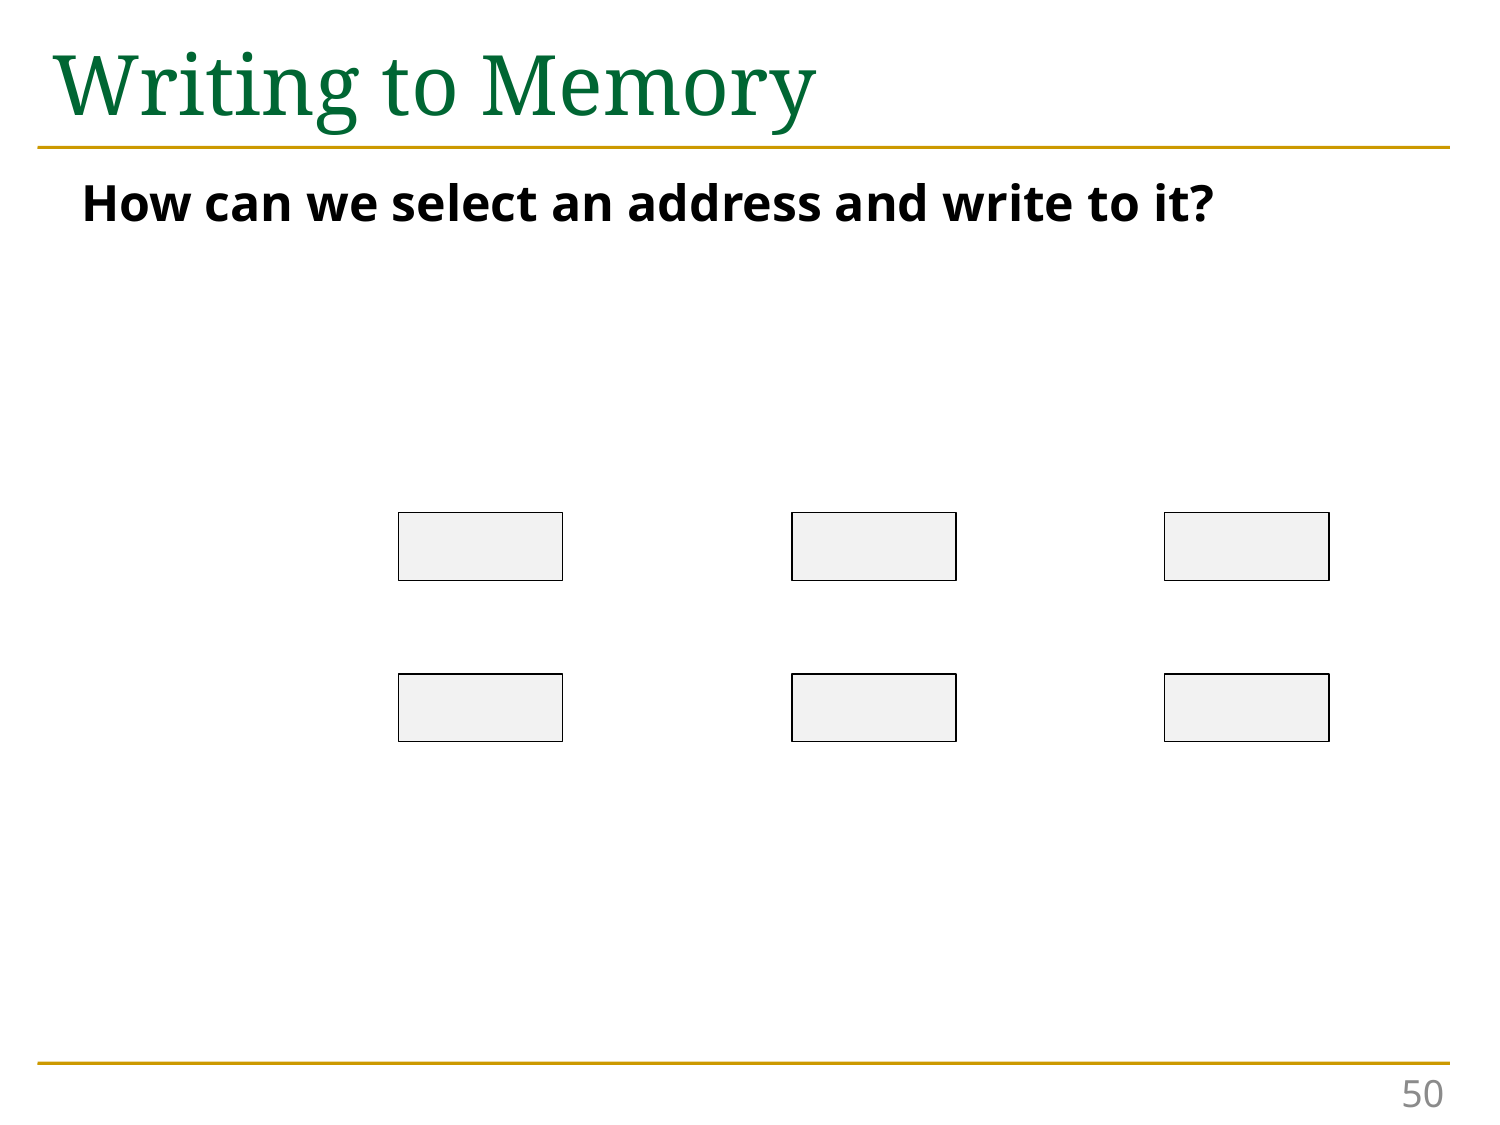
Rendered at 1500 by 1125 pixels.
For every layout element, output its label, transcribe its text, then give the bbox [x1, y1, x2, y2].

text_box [398, 673, 563, 742]
title Writing to Memory [37, 24, 1450, 200]
text_box [398, 512, 563, 581]
text_box [791, 512, 956, 581]
text_box How can we select an address and write to it? [66, 163, 1230, 239]
text_box [791, 673, 956, 742]
slide_number 50 [1121, 1066, 1460, 1125]
text_box [1164, 512, 1329, 581]
text_box [1164, 673, 1329, 742]
